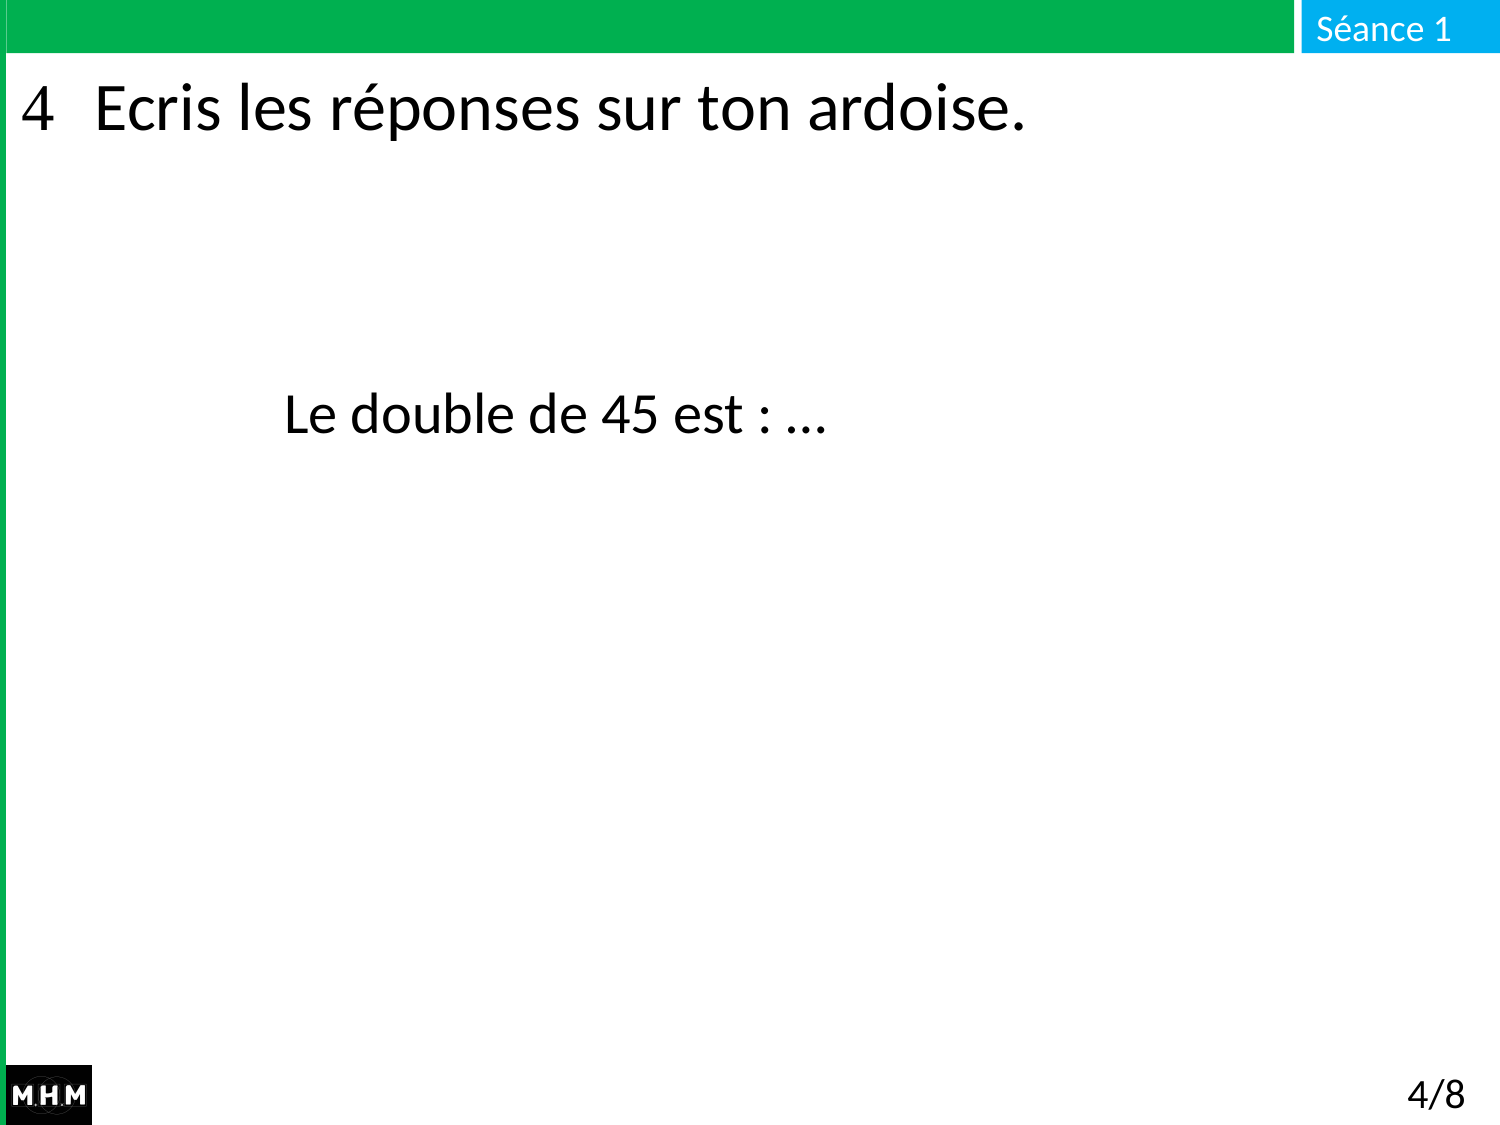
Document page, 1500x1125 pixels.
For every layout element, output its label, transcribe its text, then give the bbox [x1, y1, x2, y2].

title Ecris les réponses sur ton ardoise. [79, 64, 1374, 153]
list 4/8 [1373, 1064, 1500, 1125]
text_box Le double de 45 est : … [269, 297, 842, 498]
picture [6, 1065, 92, 1125]
